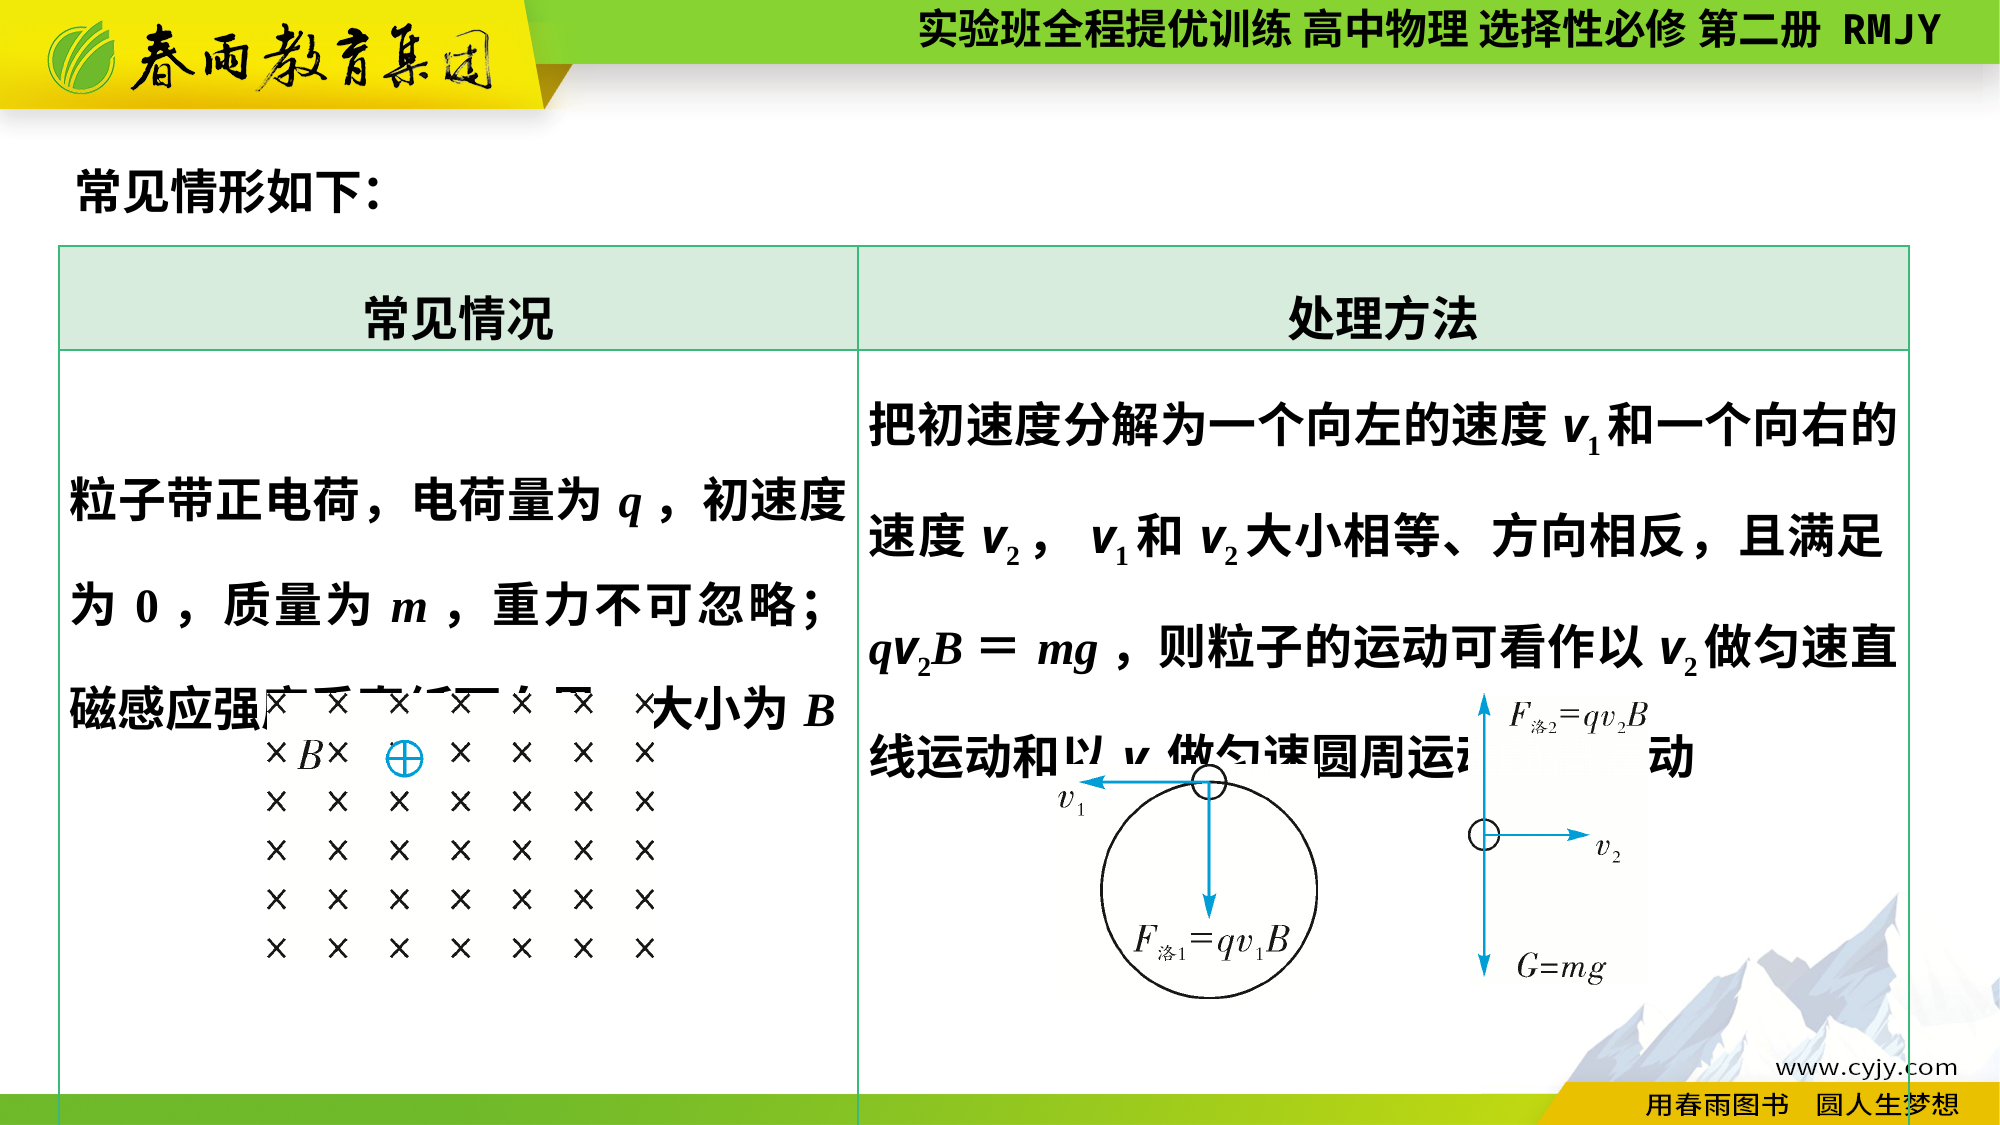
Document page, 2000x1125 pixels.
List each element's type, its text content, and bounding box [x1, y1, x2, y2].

picture [267, 693, 654, 959]
picture [0, 0, 2000, 1125]
picture [1058, 764, 1318, 1000]
table_header 常见情况 [60, 247, 857, 349]
picture [1468, 693, 1648, 985]
table_cell 粒子带正电荷，电荷量为q，初速度为0，质量为m，重力不可忽略；磁感应强度垂直纸面向里，大小为B [60, 351, 857, 1125]
table_header 处理方法 [859, 247, 1908, 349]
table_cell 把初速度分解为一个向左的速度v1和一个向右的速度v2，v1和v2大小相等、方向相反，且满足qv2B＝mg，则粒子的运动可看作以v2做匀速直线运动和以v1做匀速圆周运动的合运动 [859, 351, 1908, 1125]
list 常见情形如下： [59, 125, 1944, 220]
